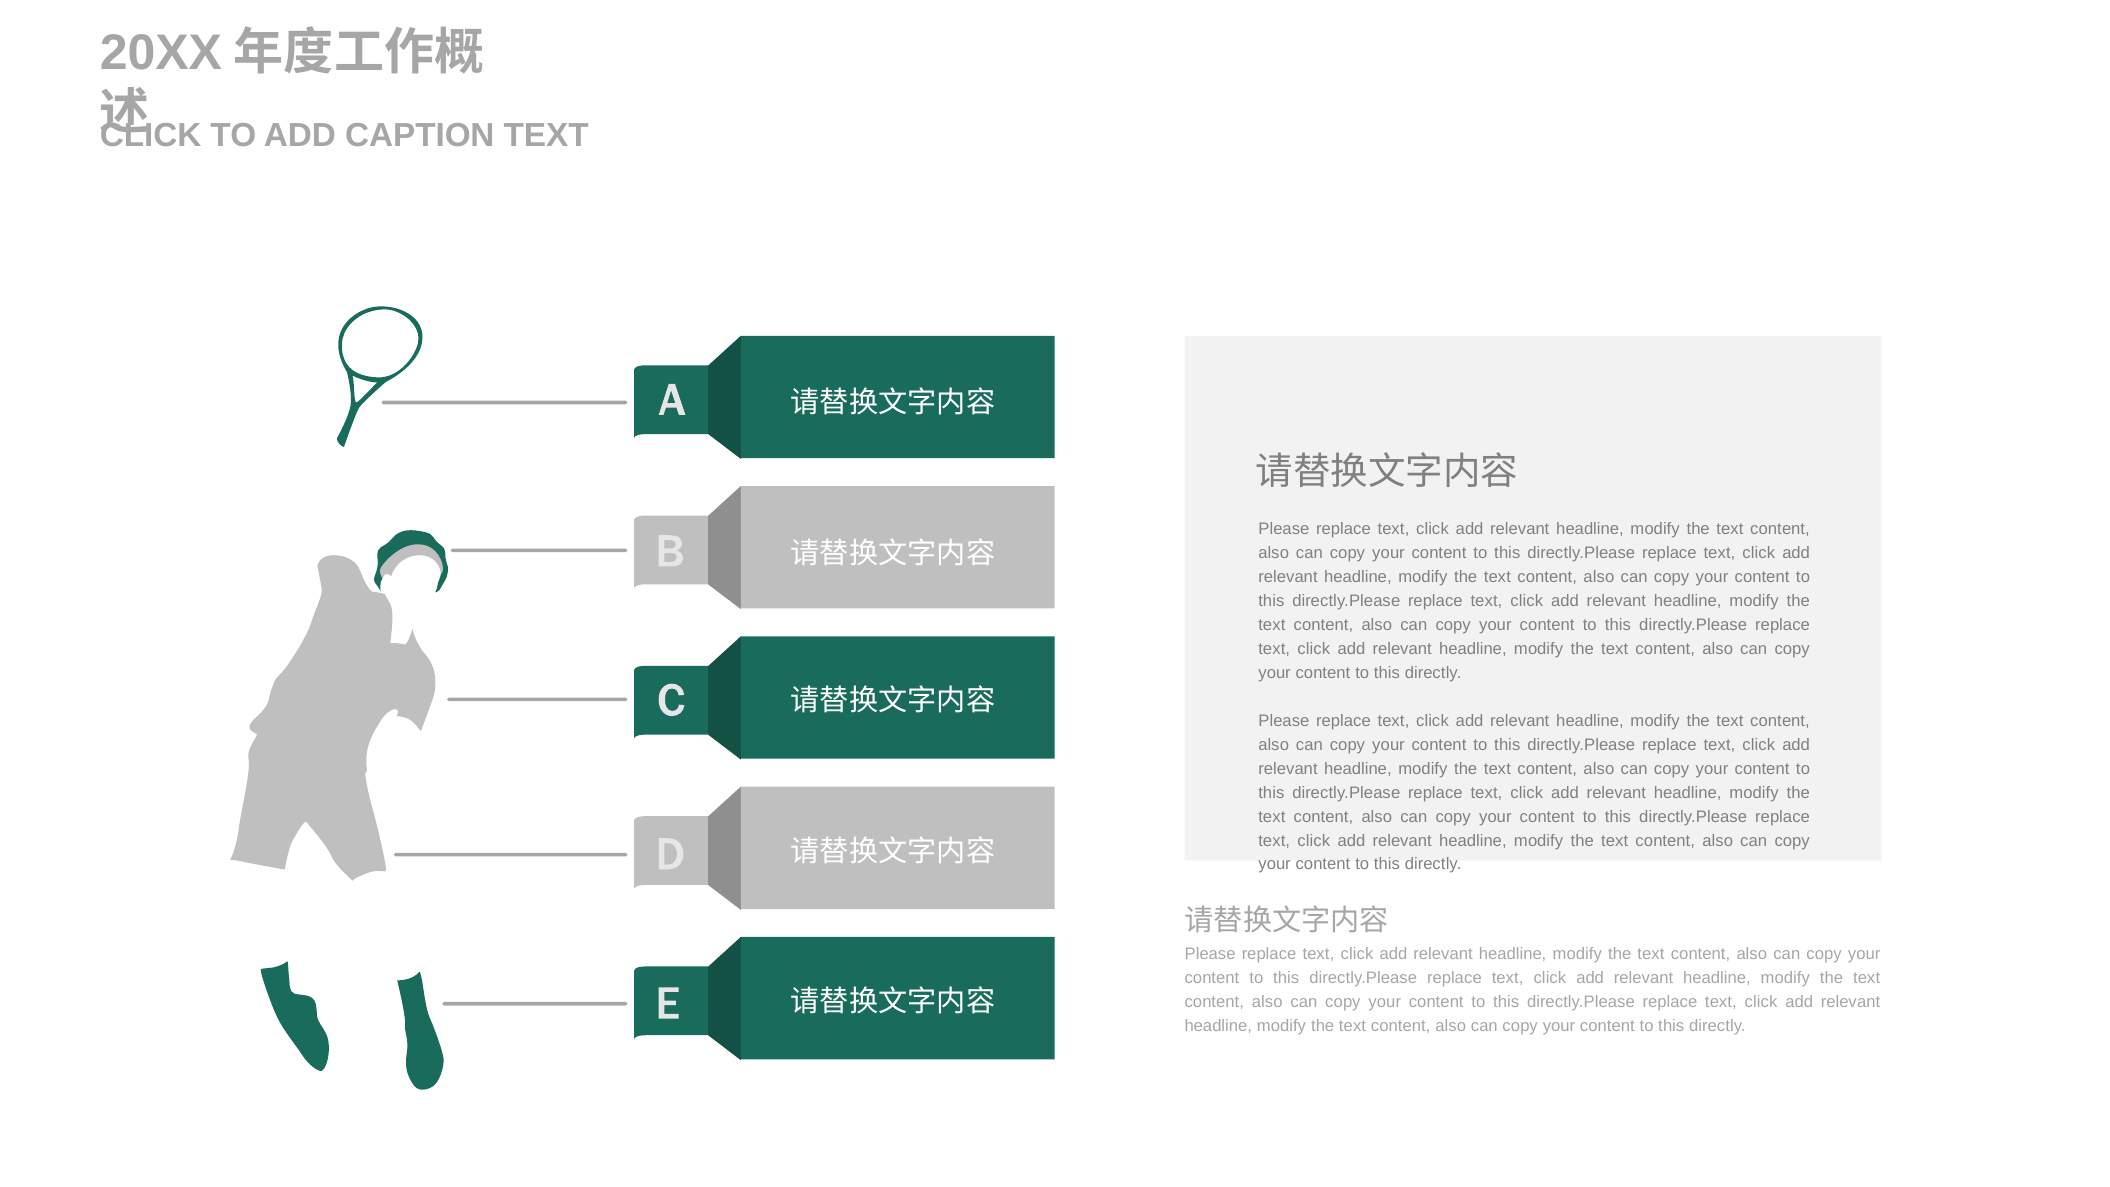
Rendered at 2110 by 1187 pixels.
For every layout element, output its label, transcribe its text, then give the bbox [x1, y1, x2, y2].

text_box CLICK TO ADD CAPTION TEXT [99, 113, 629, 154]
text_box Please replace text, click add relevant headline, modify the text content, also can copy your content to this directly.Please replace text, click add relevant headline, modify the text content, also can copy your content to this directly.Please replace text, click add relevant headline, modify the text content, also can copy your content to this directly. [1184, 939, 1882, 1035]
text_box 20XX年度工作概述 [99, 19, 534, 113]
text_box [229, 302, 1055, 1092]
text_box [1184, 335, 1882, 878]
text_box 请替换文字内容 [1184, 894, 1400, 937]
